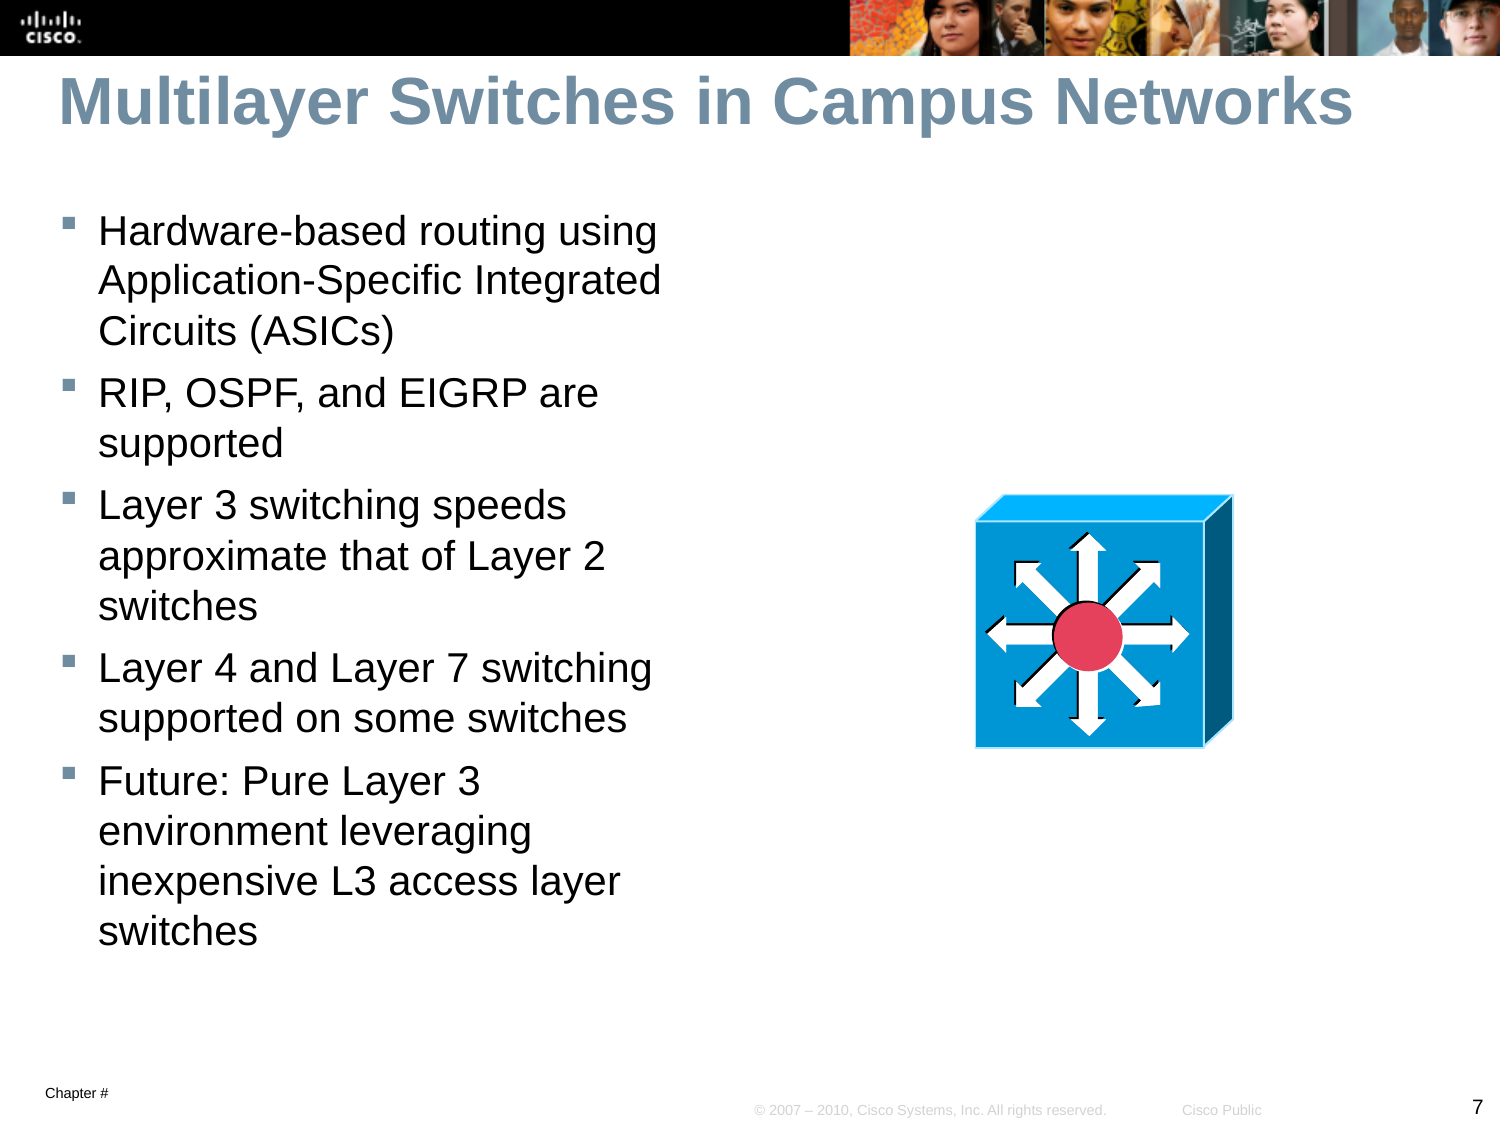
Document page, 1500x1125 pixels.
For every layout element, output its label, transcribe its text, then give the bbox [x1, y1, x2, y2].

list Hardware-based routing using Application-Specific Integrated Circuits (ASICs) RIP, OSPF, and EIGRP are supported Layer 3 switching speeds approximate that of Layer 2 switches Layer 4 and Layer 7 switching supported on some switches Future: Pure Layer 3 environment leveraging inexpensive L3 access layer switches [45, 196, 714, 1049]
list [974, 494, 1236, 751]
picture [0, 0, 1500, 56]
title Multilayer Switches in Campus Networks [44, 59, 1443, 182]
